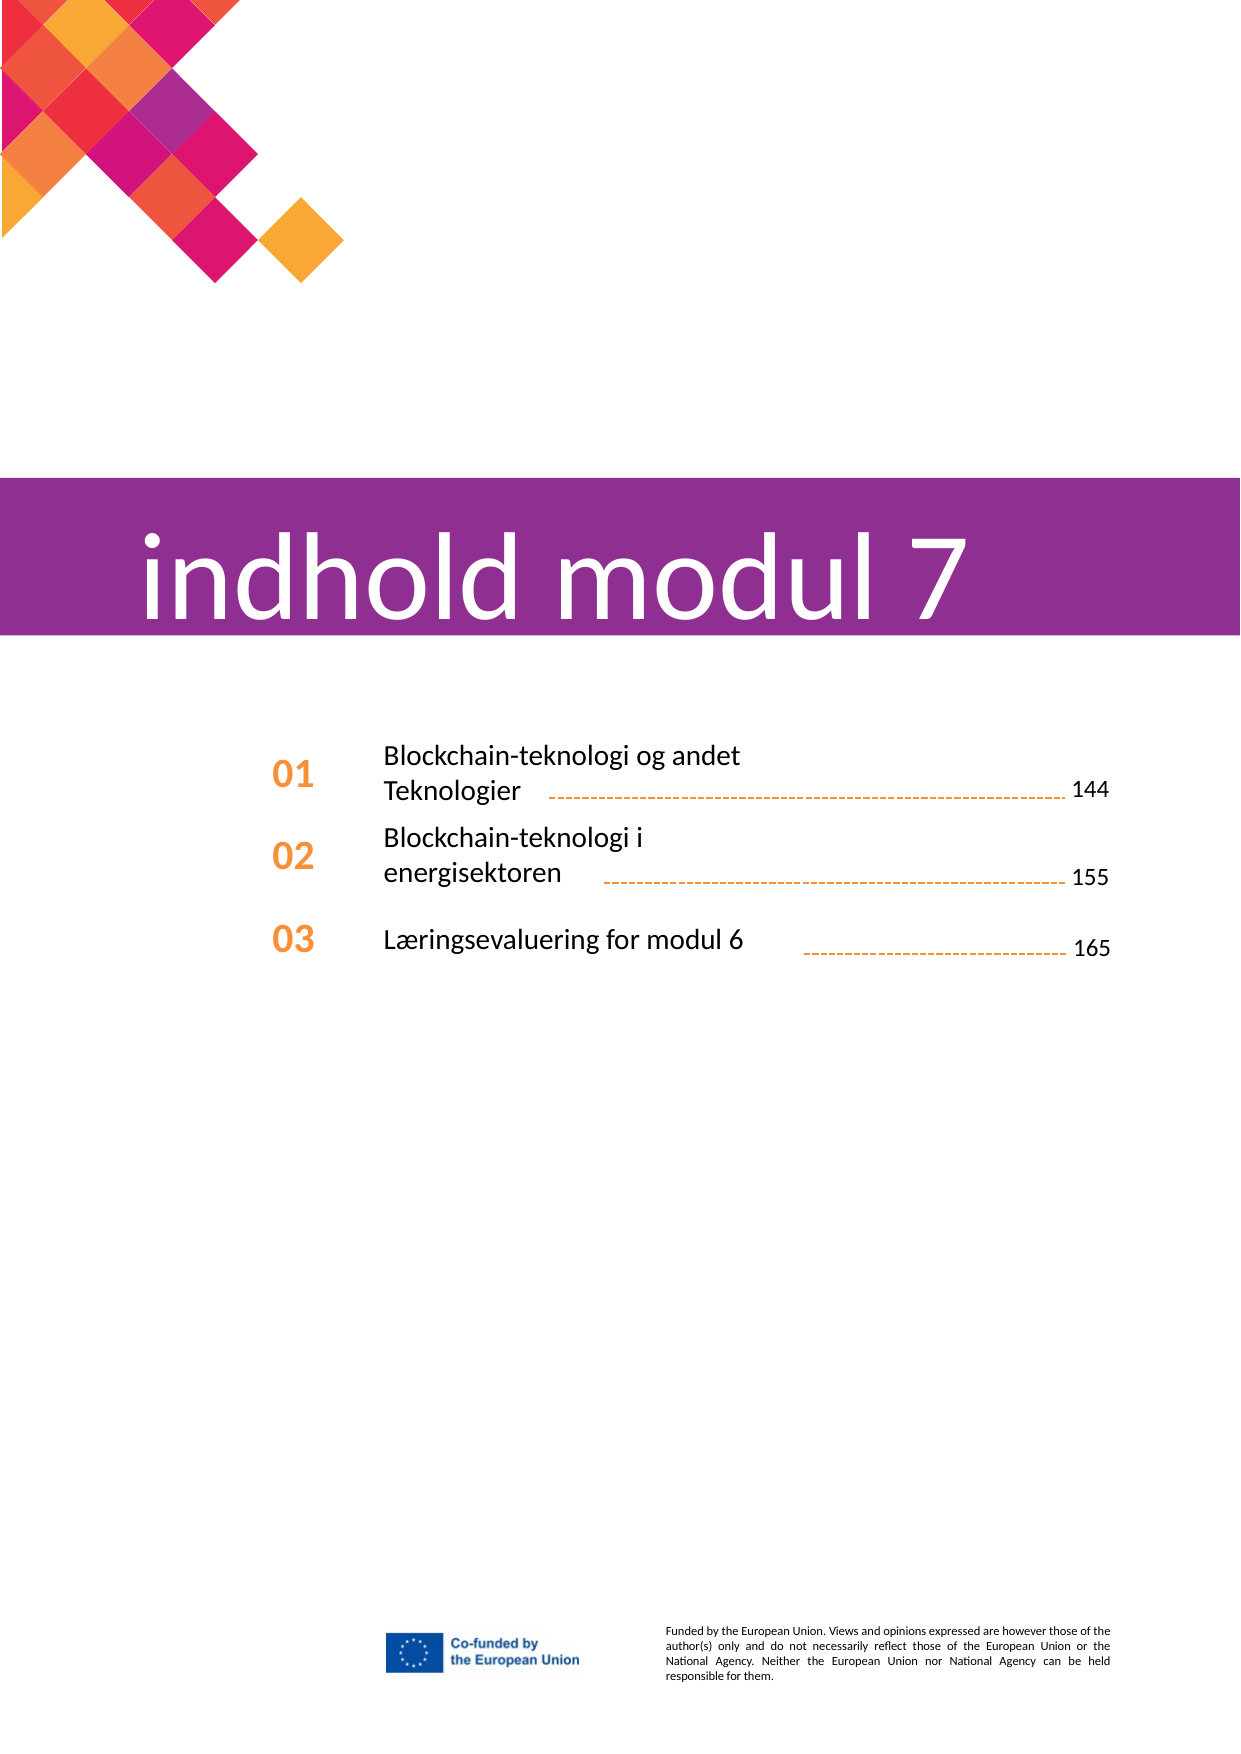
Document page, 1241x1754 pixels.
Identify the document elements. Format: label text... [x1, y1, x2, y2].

list Blockchain-teknologi i energisektoren [368, 824, 951, 882]
list 02 [240, 824, 347, 882]
text_box 144 [1050, 758, 1125, 816]
list Læringsevaluering for modul 6 [368, 909, 951, 967]
list 03 [240, 906, 347, 965]
list 01 [240, 742, 347, 800]
text_box indhold modul 7 [123, 486, 1175, 647]
text_box 155 [1050, 846, 1125, 905]
text_box 165 [1051, 917, 1127, 976]
list Blockchain-teknologi og andet Teknologier [368, 742, 1021, 800]
picture [386, 1630, 581, 1676]
